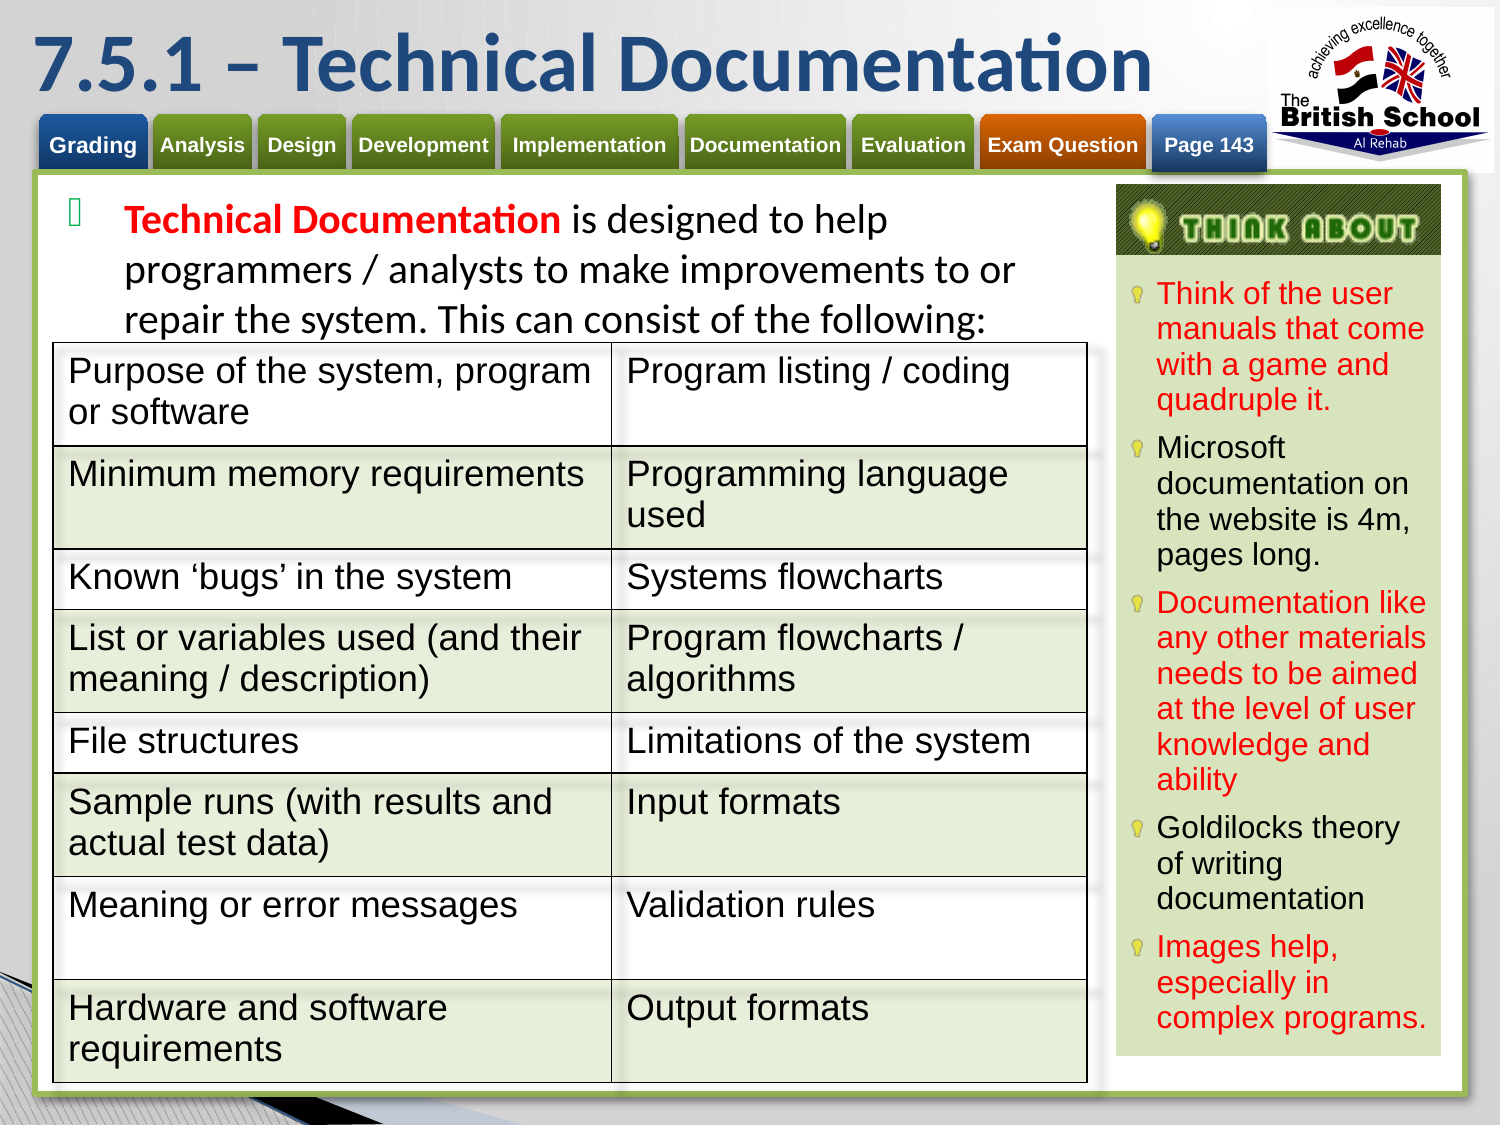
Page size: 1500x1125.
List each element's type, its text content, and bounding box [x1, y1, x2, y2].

table_cell Program flowcharts / algorithms [612, 610, 1086, 712]
picture [281, 1114, 303, 1125]
title 7.5.1 – Technical Documentation [17, 7, 1235, 110]
table_cell Input formats [612, 774, 1086, 876]
picture [1267, 7, 1495, 173]
table_cell Systems flowcharts [612, 550, 1086, 609]
table_cell Meaning or error messages [54, 877, 611, 979]
picture [1127, 195, 1424, 260]
table_header Purpose of the system, program or software [54, 343, 611, 445]
table_cell Output formats [612, 980, 1086, 1082]
text_box Technical Documentation is designed to help programmers / analysts to make improvements to or repair the system. This can consist of the following: [53, 184, 1087, 342]
picture [1127, 935, 1146, 958]
picture [1127, 436, 1146, 459]
table_cell Hardware and software requirements [54, 980, 611, 1082]
table_header [1116, 184, 1441, 255]
picture [1127, 816, 1146, 839]
text_box Page 143 [1151, 113, 1268, 173]
table_cell Limitations of the system [612, 713, 1086, 772]
table_cell Sample runs (with results and actual test data) [54, 774, 611, 876]
table_cell Think of the user manuals that come with a game and quadruple it. Microsoft documentation on the website is 4m, pages long. Documentation like any other materials needs to be aimed at the level of user knowledge and ability Goldilocks theory of writing documentation Images help, especially in complex programs. [1116, 255, 1441, 1056]
table_cell Programming language used [612, 447, 1086, 548]
table_header Program listing / coding [612, 343, 1086, 445]
table_cell List or variables used (and their meaning / description) [54, 610, 611, 712]
picture [1127, 591, 1146, 614]
picture [1127, 282, 1146, 305]
table_cell File structures [54, 713, 611, 772]
table_cell Minimum memory requirements [54, 447, 611, 548]
table_cell Validation rules [612, 877, 1086, 979]
table_cell Known ‘bugs’ in the system [54, 550, 611, 609]
